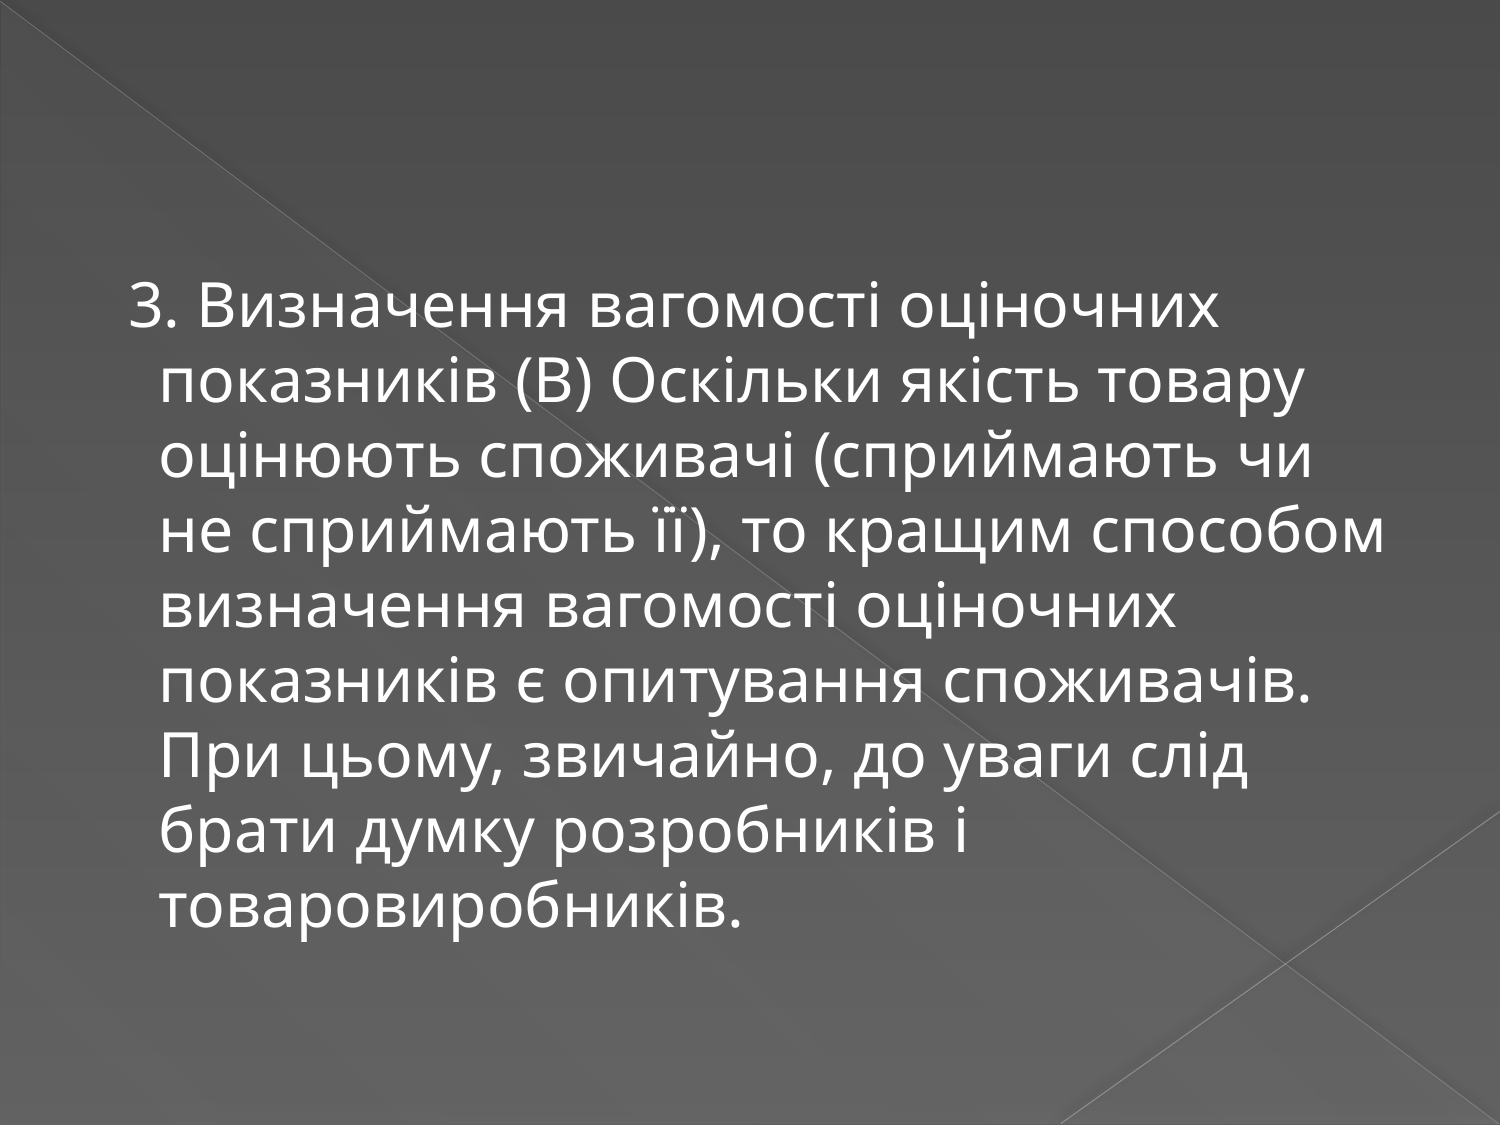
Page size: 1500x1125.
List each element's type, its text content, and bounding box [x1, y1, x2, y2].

list 3. Визначення вагомості оціночних показників (В) Оскільки якість товару оцінюють споживачі (сприймають чи не сприймають її), то кращим способом визначення вагомості оціночних показників є опитування споживачів. При цьому, звичайно, до уваги слід брати думку розробників і товаровиробників. [70, 257, 1421, 1008]
